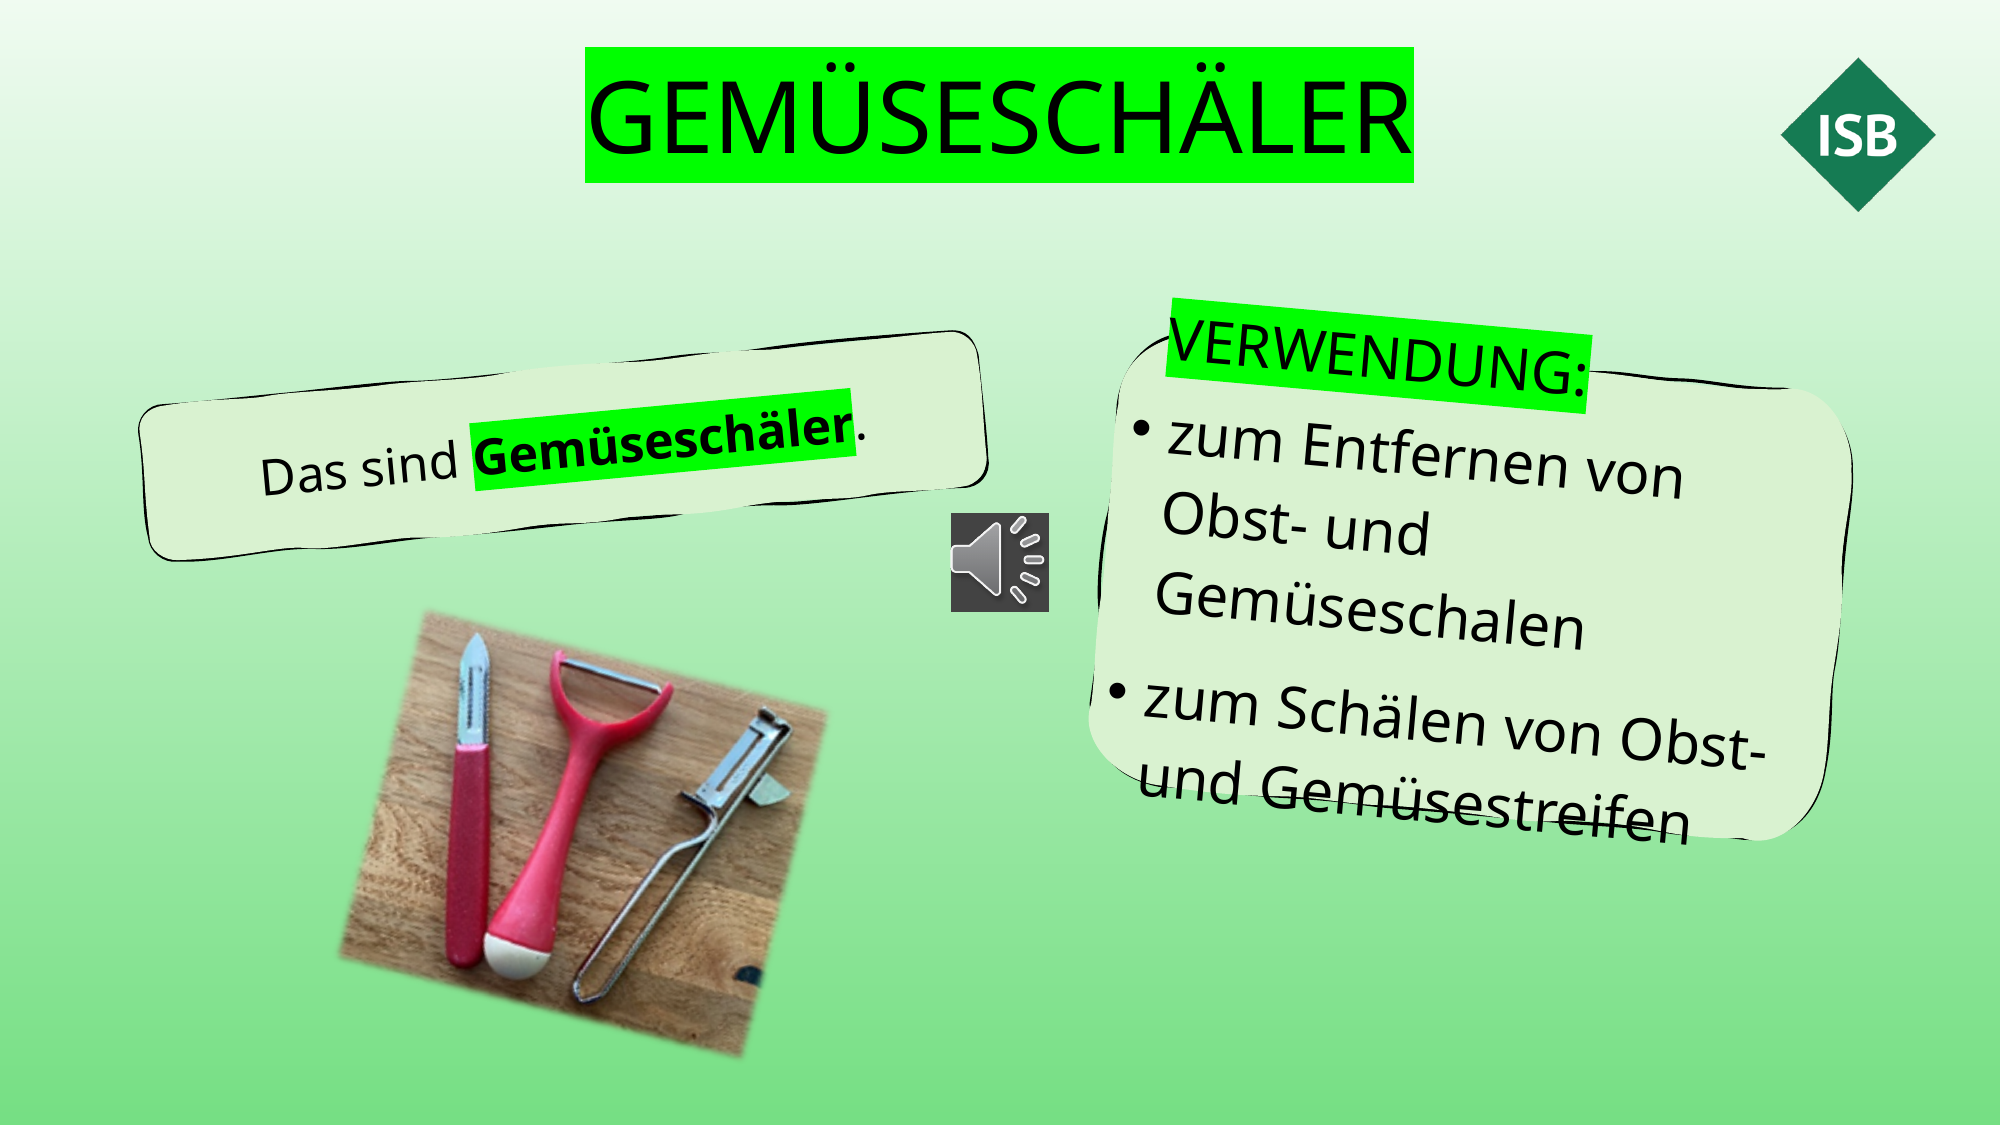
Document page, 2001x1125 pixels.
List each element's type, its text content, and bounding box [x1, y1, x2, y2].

picture [949, 511, 1051, 613]
text_box Gemüseschäler [137, 59, 1863, 278]
text_box Verwendung: zum Entfernen von Obst- und Gemüseschalen zum Schälen von Obst- und Gemüsestreifen [1088, 333, 1854, 841]
picture [1780, 56, 1937, 213]
picture [242, 502, 924, 1125]
text_box Das sind Gemüseschäler. [138, 330, 989, 562]
